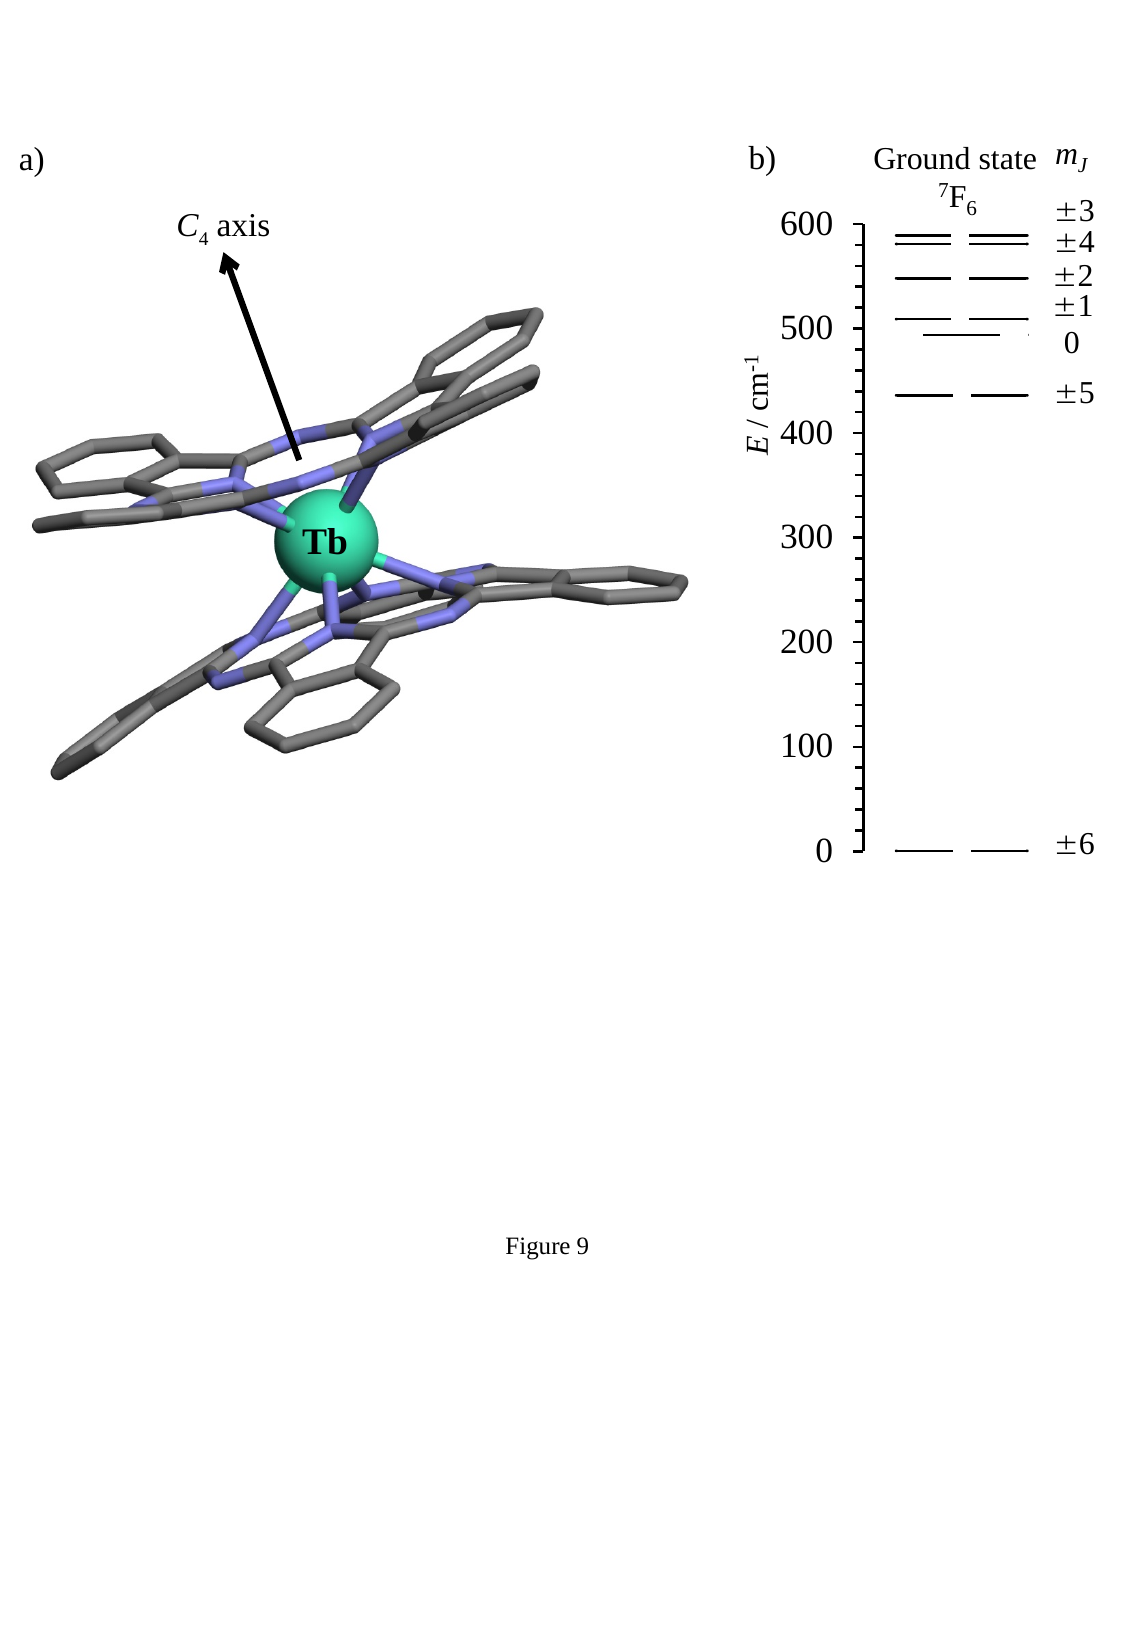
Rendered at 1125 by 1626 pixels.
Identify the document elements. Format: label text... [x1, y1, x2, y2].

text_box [3, 123, 1125, 881]
text_box Figure 9 [490, 1222, 605, 1268]
